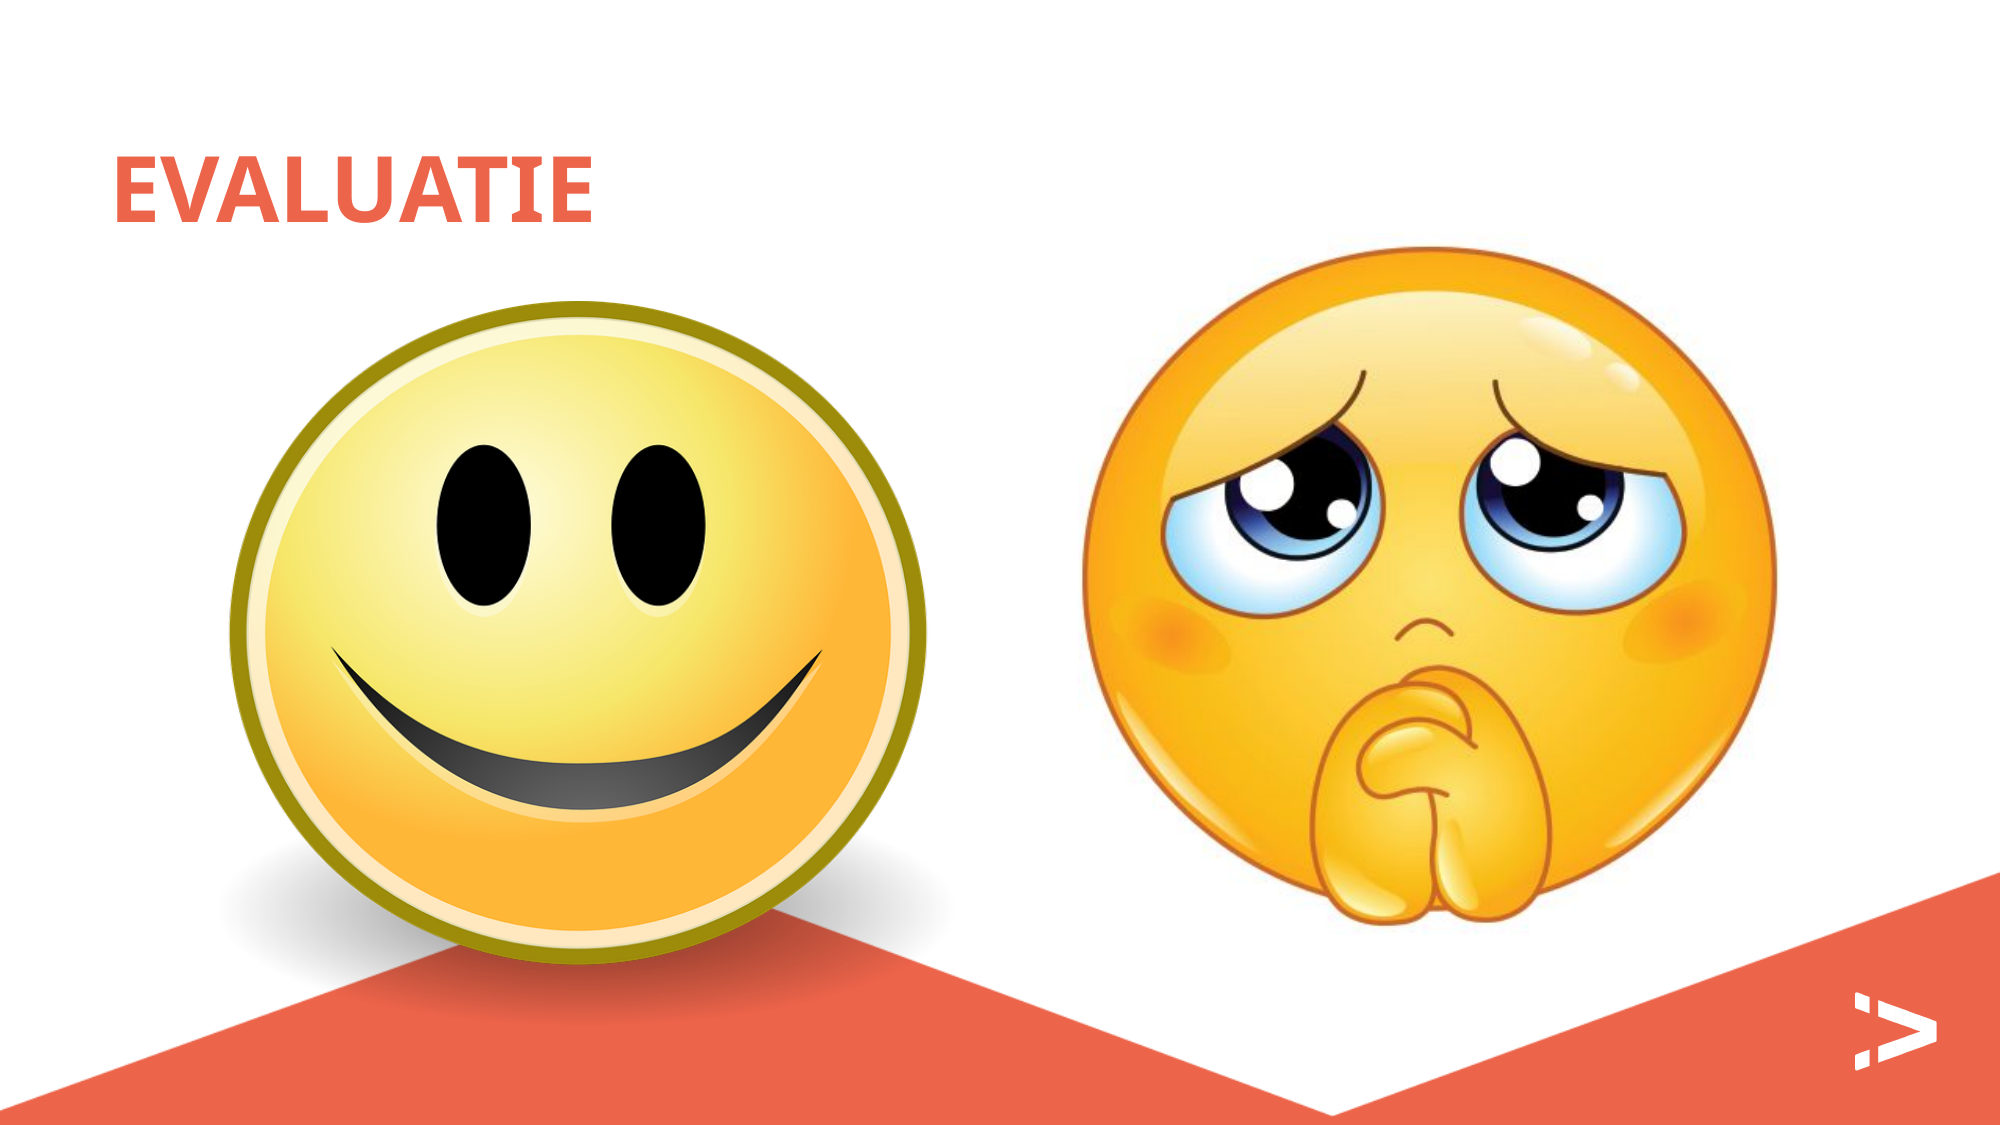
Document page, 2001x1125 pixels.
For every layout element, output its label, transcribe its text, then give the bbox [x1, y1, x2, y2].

picture [0, 0, 2000, 1125]
title Evaluatie [94, 84, 1820, 302]
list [216, 301, 957, 1027]
